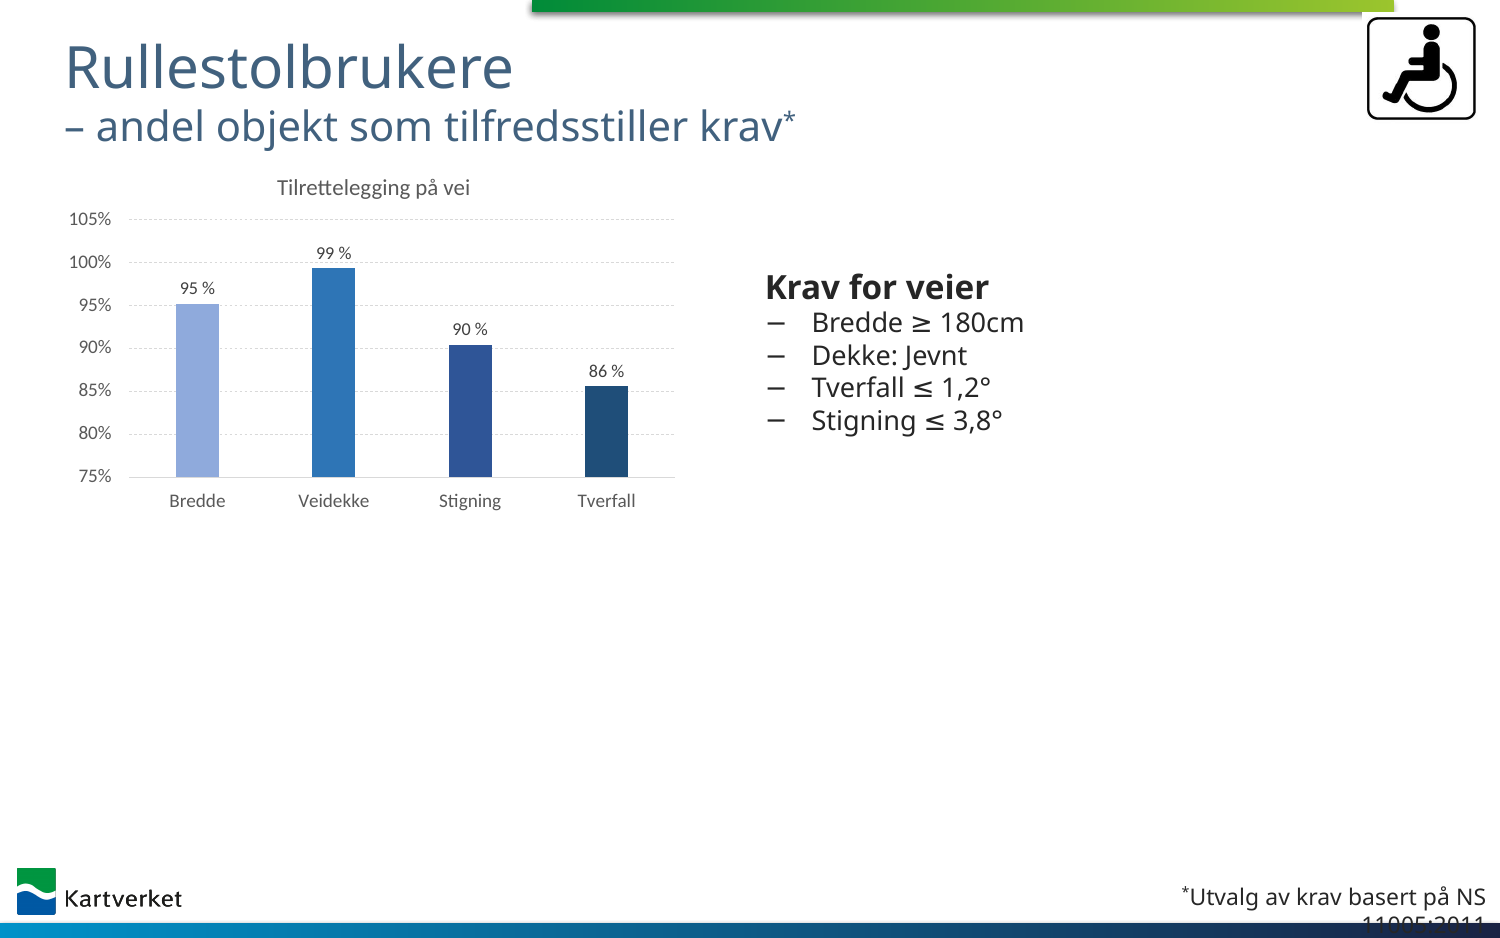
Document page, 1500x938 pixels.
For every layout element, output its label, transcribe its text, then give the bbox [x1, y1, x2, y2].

text_box Rullestolbrukere – andel objekt som tilfredsstiller krav* [49, 25, 1431, 158]
text_box *Utvalg av krav basert på NS 11005:2011 [1068, 873, 1500, 938]
picture [1362, 12, 1481, 126]
picture [62, 166, 686, 519]
text_box Krav for veier Bredde ≥ 180cm Dekke: Jevnt Tverfall ≤ 1,2° Stigning ≤ 3,8° [750, 258, 1234, 444]
